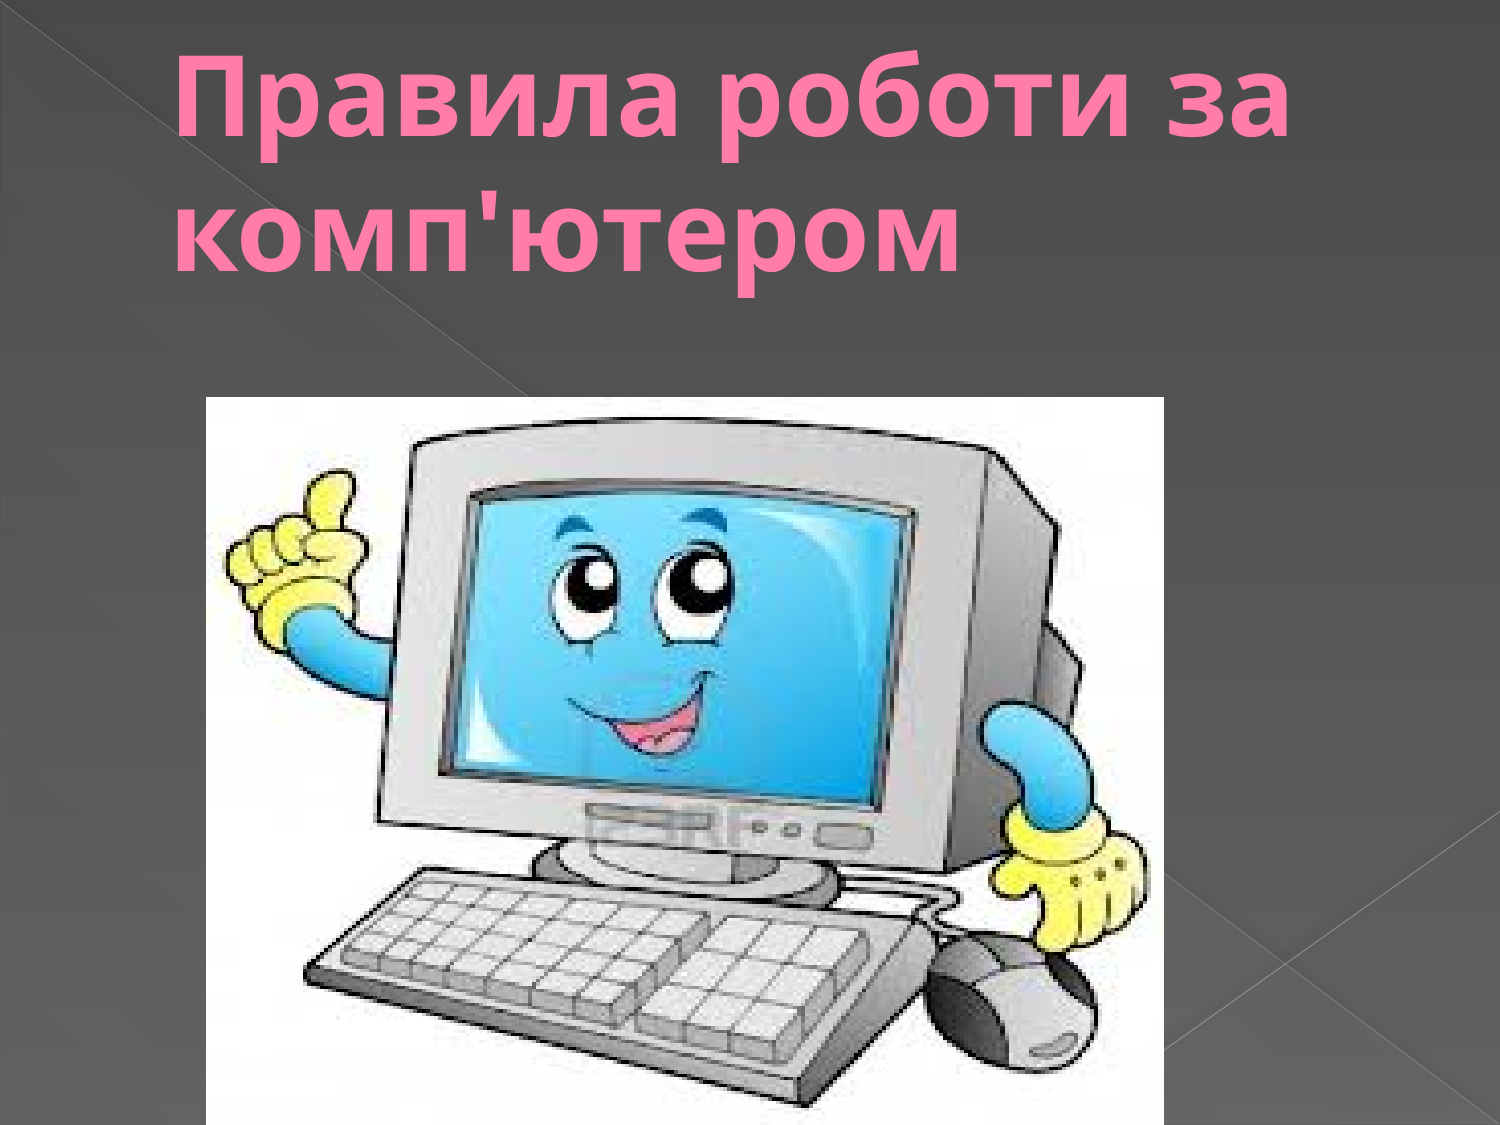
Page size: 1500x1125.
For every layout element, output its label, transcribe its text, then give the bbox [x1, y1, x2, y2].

title Правила роботи за комп'ютером [75, 43, 1425, 274]
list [206, 396, 1164, 1125]
